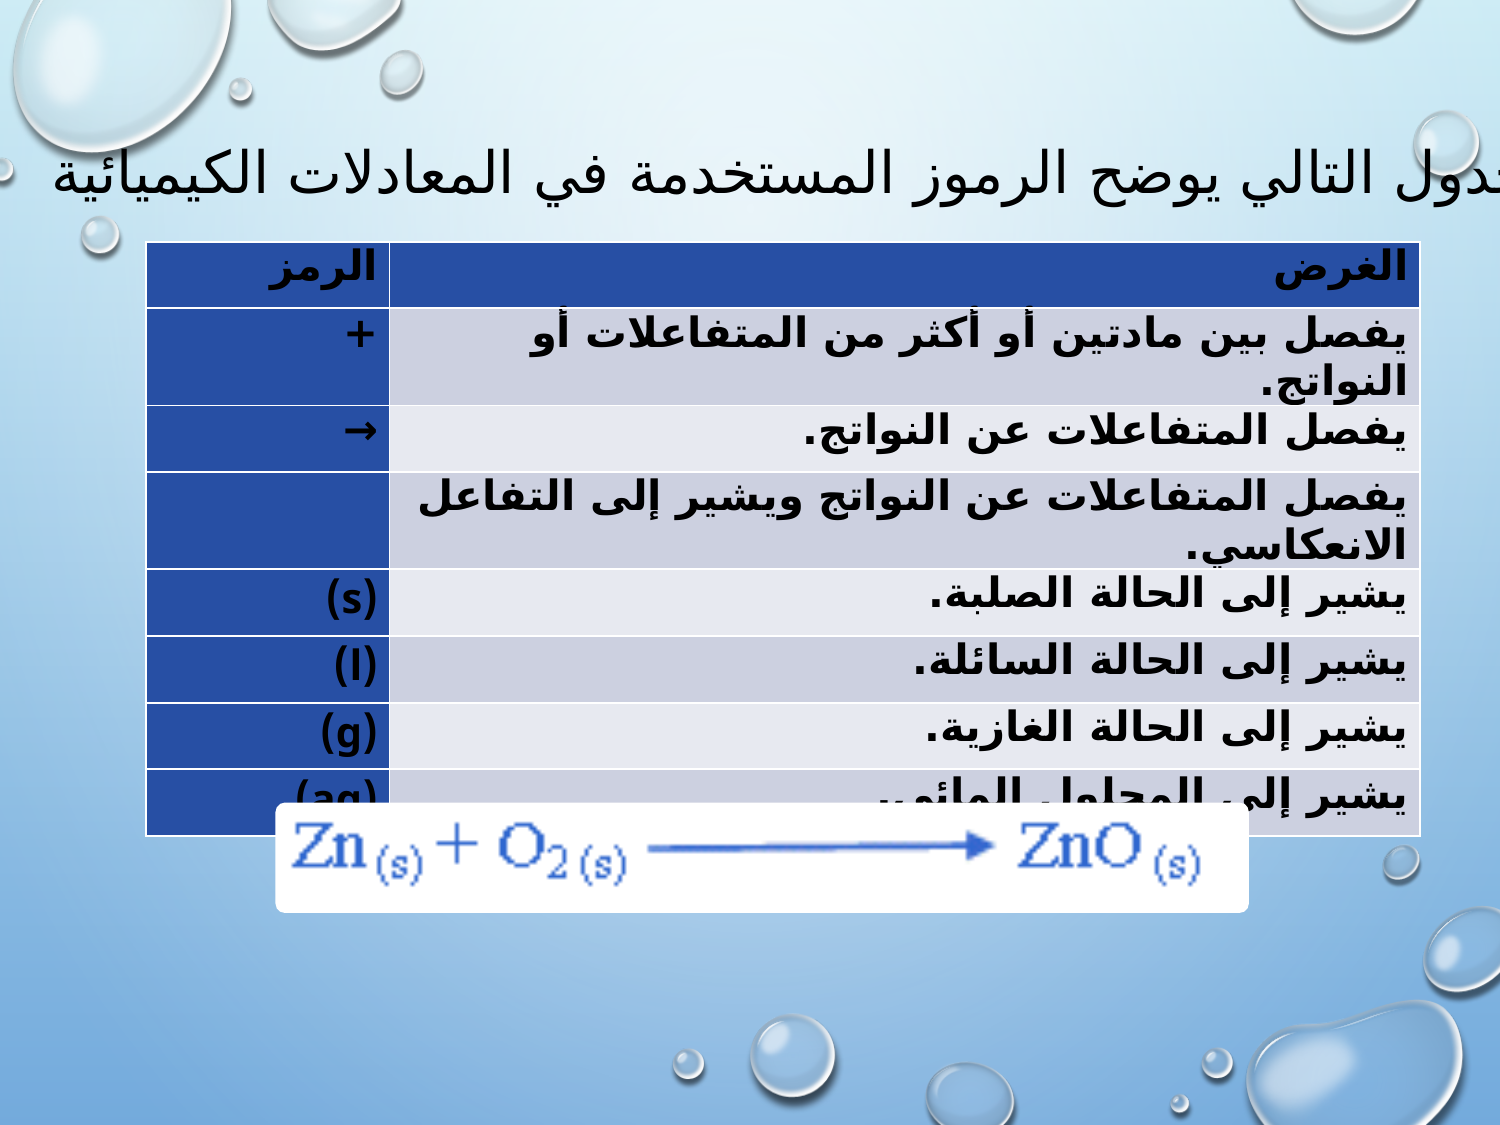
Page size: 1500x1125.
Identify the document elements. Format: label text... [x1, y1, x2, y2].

text_box الجدول التالي يوضح الرموز المستخدمة في المعادلات الكيميائية [36, 128, 1500, 213]
picture [0, 0, 1500, 1125]
